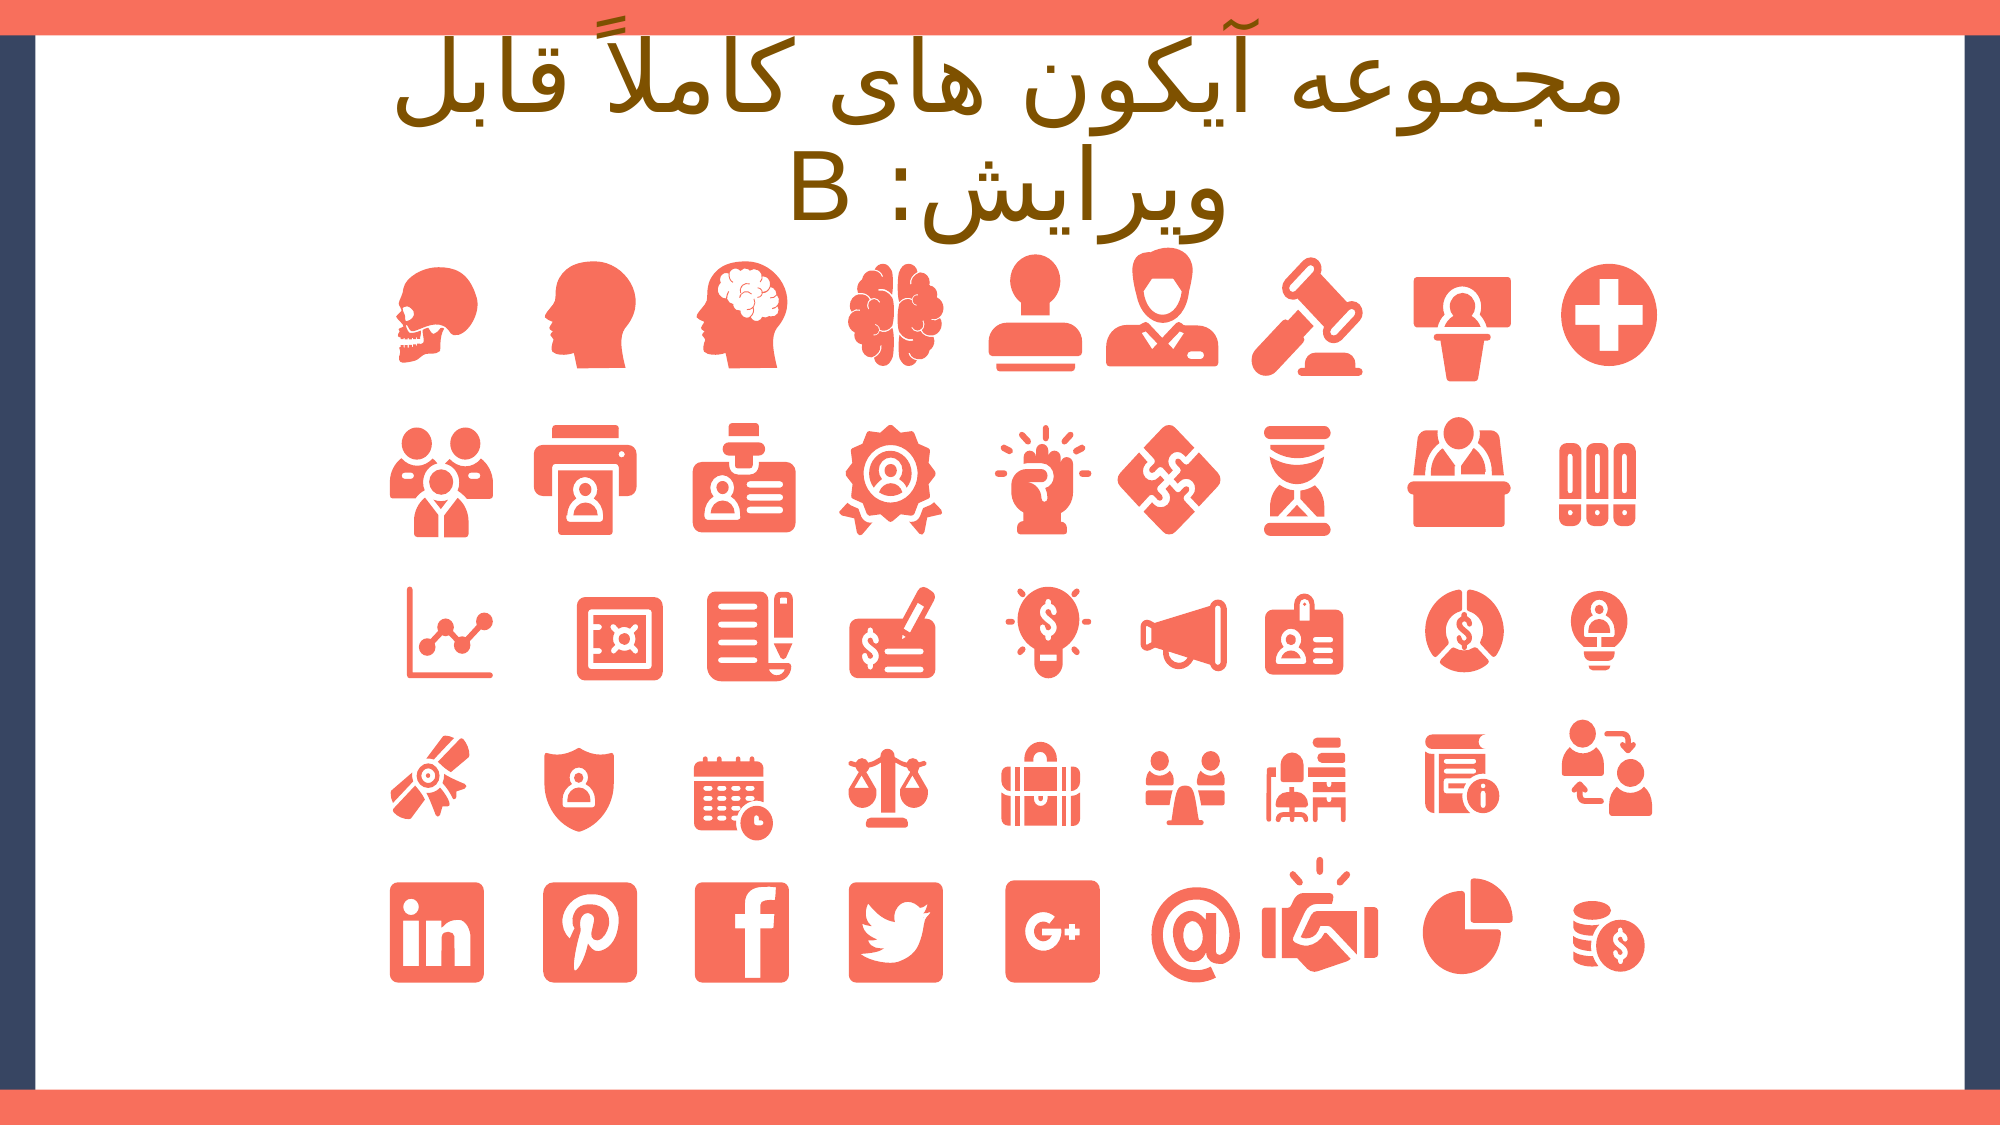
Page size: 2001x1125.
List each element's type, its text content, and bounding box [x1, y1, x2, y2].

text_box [1264, 593, 1344, 675]
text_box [1005, 586, 1092, 679]
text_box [1263, 425, 1331, 536]
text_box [544, 261, 636, 369]
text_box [389, 427, 493, 538]
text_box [406, 586, 493, 679]
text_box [692, 423, 796, 533]
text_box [1425, 734, 1500, 814]
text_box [1145, 751, 1225, 826]
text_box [1573, 900, 1645, 972]
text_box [1106, 247, 1219, 367]
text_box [533, 425, 637, 535]
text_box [1422, 878, 1513, 975]
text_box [1559, 443, 1636, 527]
text_box مجموعه آیکون های کاملاً قابل ویرایش: B [252, 89, 1766, 179]
text_box [389, 882, 484, 983]
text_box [1266, 737, 1346, 823]
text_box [576, 597, 663, 681]
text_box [390, 735, 470, 820]
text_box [1425, 589, 1504, 673]
text_box [1140, 599, 1227, 672]
text_box [849, 586, 936, 679]
text_box [696, 261, 788, 369]
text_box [1251, 257, 1364, 376]
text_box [1407, 417, 1511, 528]
text_box [694, 882, 789, 983]
text_box [1005, 880, 1100, 983]
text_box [1261, 856, 1379, 972]
text_box [543, 882, 638, 983]
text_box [994, 424, 1092, 535]
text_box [1116, 424, 1222, 535]
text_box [848, 748, 928, 828]
text_box [848, 263, 894, 366]
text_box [544, 747, 614, 832]
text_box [988, 254, 1083, 372]
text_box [1413, 277, 1512, 382]
text_box [1561, 263, 1658, 367]
text_box [1151, 887, 1240, 983]
text_box [897, 263, 944, 366]
text_box [848, 882, 943, 983]
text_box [706, 591, 793, 682]
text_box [1001, 741, 1081, 826]
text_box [693, 756, 774, 841]
text_box [396, 267, 478, 363]
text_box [1561, 719, 1652, 816]
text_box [839, 424, 943, 536]
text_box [1570, 590, 1628, 671]
